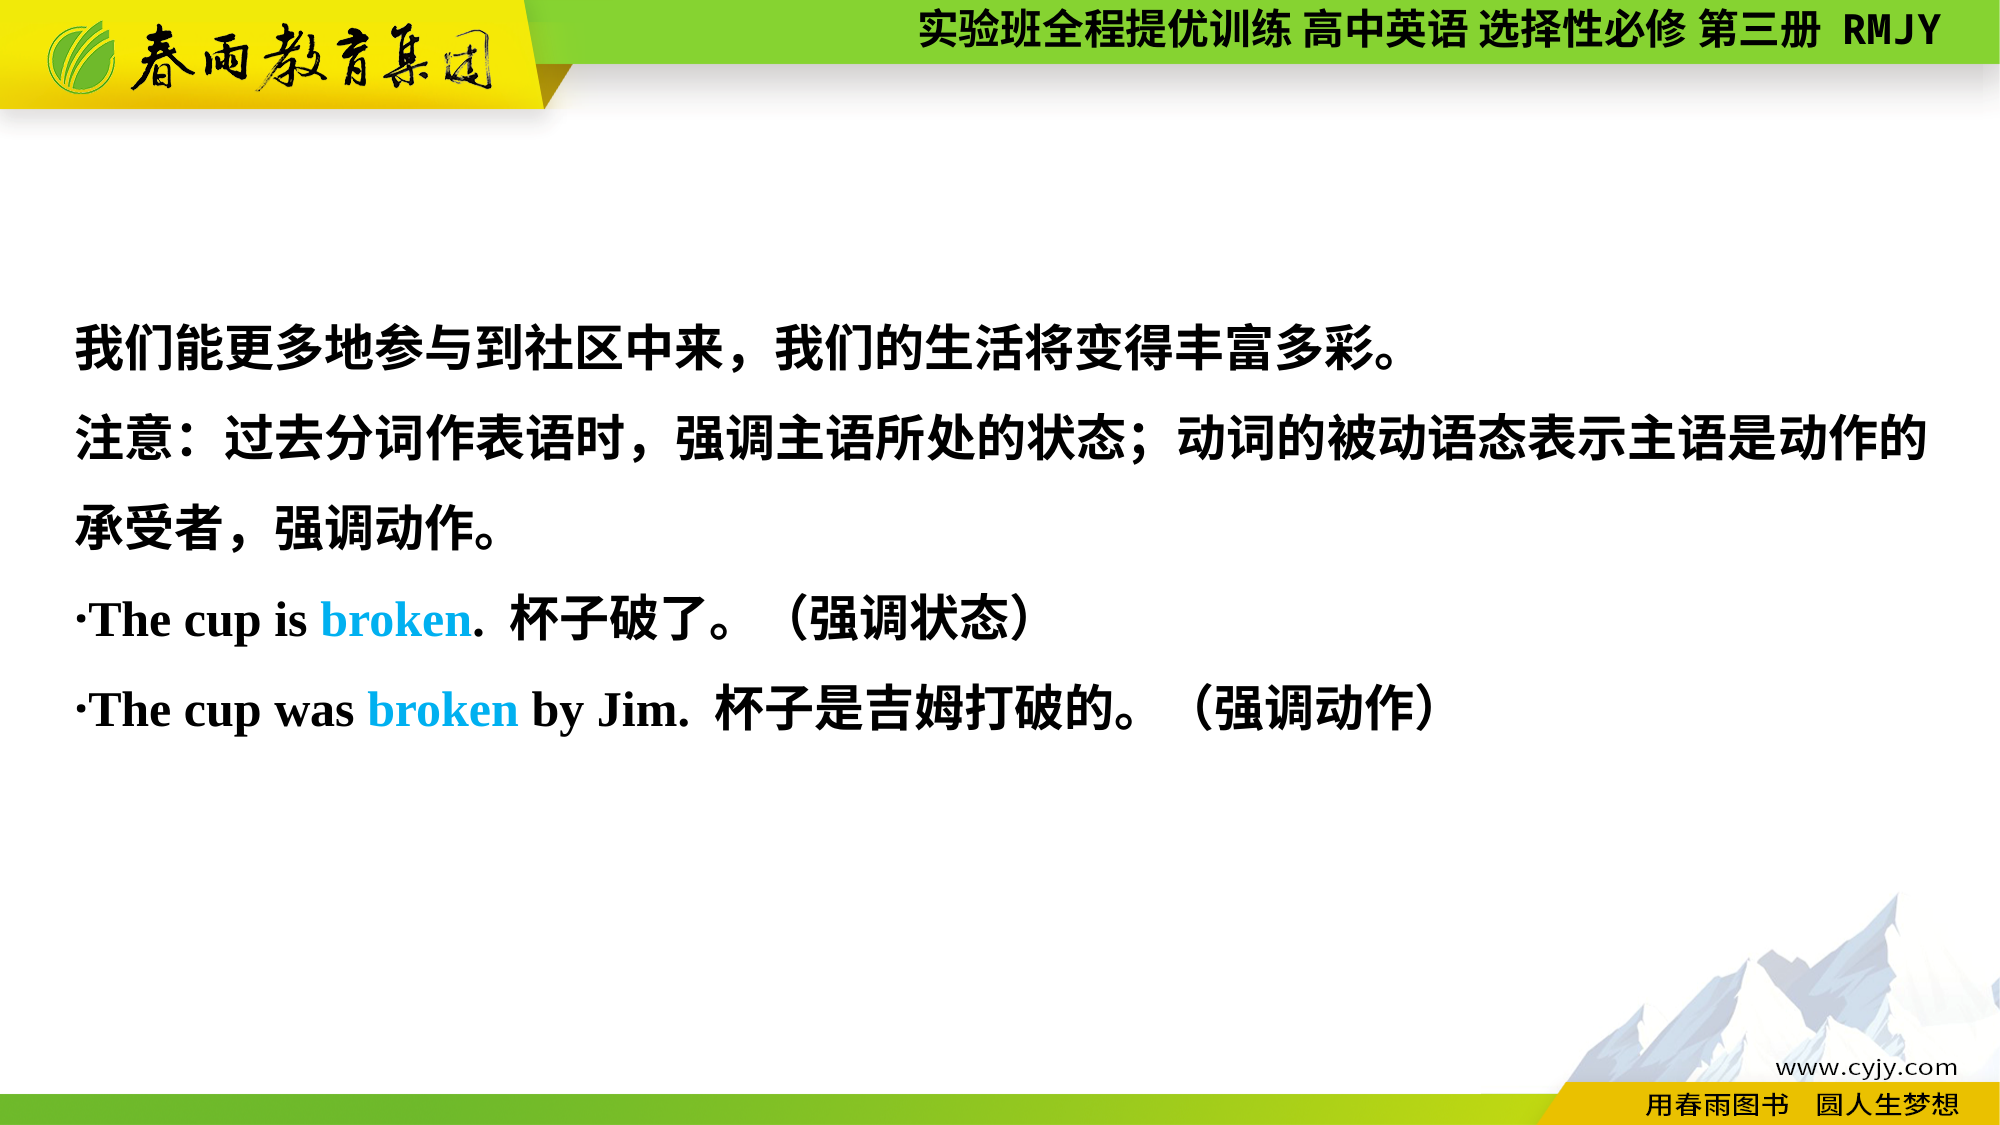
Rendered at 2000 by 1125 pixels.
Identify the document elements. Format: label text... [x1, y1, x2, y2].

picture [0, 0, 2000, 1125]
list 我们能更多地参与到社区中来，我们的生活将变得丰富多彩。 注意：过去分词作表语时，强调主语所处的状态；动词的被动语态表示主语是动作的承受者，强调动作。 ·The cup is broken. 杯子破了。（强调状态） ·The cup was broken by Jim. 杯子是吉姆打破的。（强调动作） [59, 278, 1944, 737]
